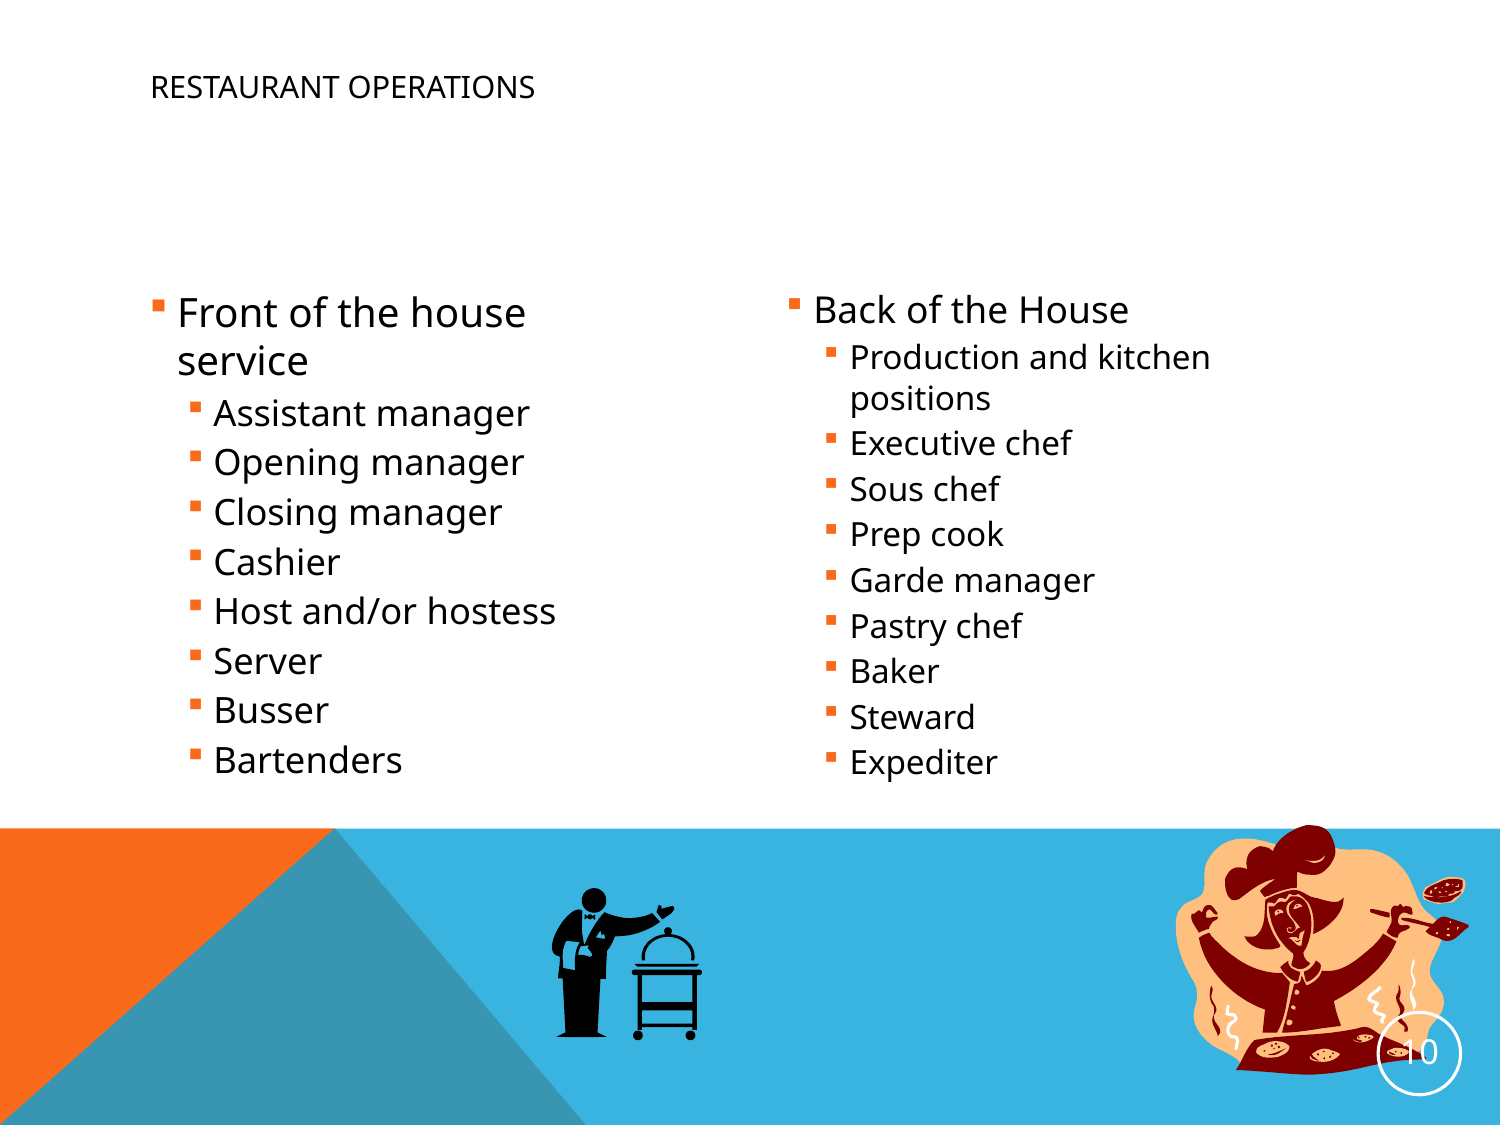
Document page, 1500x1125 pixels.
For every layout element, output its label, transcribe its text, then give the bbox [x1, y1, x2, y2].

picture [549, 887, 703, 1041]
slide_number 10 [1389, 1084, 1450, 1097]
list Front of the house service Assistant manager Opening manager Closing manager Cashier Host and/or hostess Server Busser Bartenders [134, 279, 660, 790]
list Back of the House Production and kitchen positions Executive chef Sous chef Prep cook Garde manager Pastry chef Baker Steward Expediter [771, 279, 1296, 790]
title Restaurant Operations [135, 60, 1369, 150]
picture [1174, 824, 1470, 1077]
